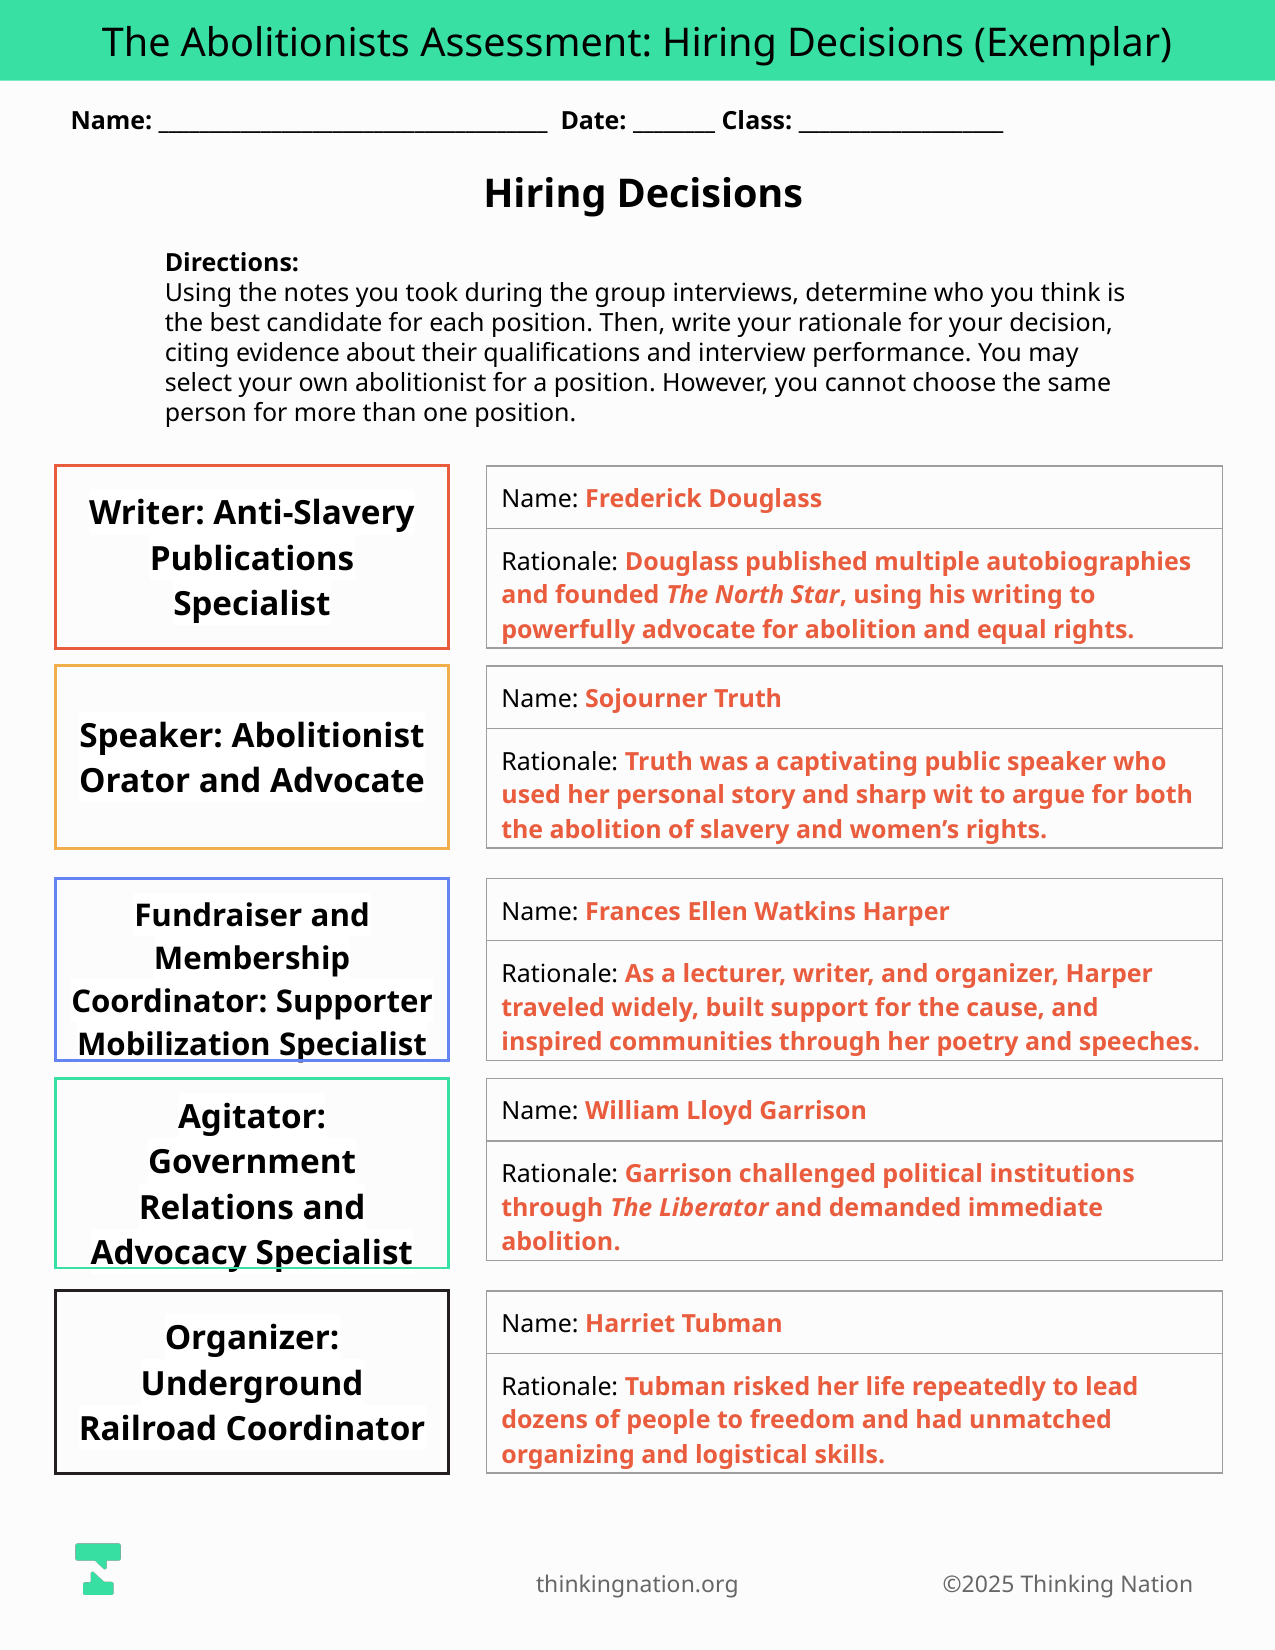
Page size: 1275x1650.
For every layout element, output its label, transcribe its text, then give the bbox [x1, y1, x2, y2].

table_cell Rationale: Douglass published multiple autobiographies and founded The North Star, using his writing to powerfully advocate for abolition and equal rights. [487, 529, 1222, 647]
text_box thinkingnation.org [486, 1553, 789, 1605]
table_header Agitator: Government Relations and Advocacy Specialist [57, 1080, 447, 1267]
table_header Name: Harriet Tubman [487, 1292, 1222, 1353]
table_cell Rationale: Tubman risked her life repeatedly to lead dozens of people to freedom and had unmatched organizing and logistical skills. [487, 1354, 1222, 1472]
picture [62, 1533, 134, 1605]
table_header Name: Sojourner Truth [487, 667, 1222, 728]
table_cell Rationale: Garrison challenged political institutions through The Liberator and demanded immediate abolition. [487, 1142, 1222, 1260]
table_header Organizer: Underground Railroad Coordinator [57, 1292, 447, 1472]
table_cell Rationale: As a lecturer, writer, and organizer, Harper traveled widely, built support for the cause, and inspired communities through her poetry and speeches. [487, 941, 1222, 1060]
text_box Directions: Using the notes you took during the group interviews, determine who you think is the best candidate for each position. Then, write your rationale for your decision, citing evidence about their qualifications and interview performance. You may select your own abolitionist for a position. However, you cannot choose the same person for more than one position. [149, 231, 1162, 442]
text_box Hiring Decisions [67, 152, 1220, 250]
text_box ©2025 Thinking Nation [907, 1553, 1210, 1605]
table_header Name: William Lloyd Garrison [487, 1079, 1222, 1140]
table_header Name: Frances Ellen Watkins Harper [487, 879, 1222, 940]
text_box Name: ______________________________________ Date: ________ Class: ____________________ [55, 89, 1223, 149]
table_cell Rationale: Truth was a captivating public speaker who used her personal story and sharp wit to argue for both the abolition of slavery and women’s rights. [487, 729, 1222, 847]
table_header Speaker: Abolitionist Orator and Advocate [57, 667, 447, 847]
table_header Fundraiser and Membership Coordinator: Supporter Mobilization Specialist [57, 880, 447, 1059]
table_header Name: Frederick Douglass [487, 467, 1222, 528]
text_box The Abolitionists Assessment: Hiring Decisions (Exemplar) [0, 0, 1275, 81]
table_header Writer: Anti-Slavery Publications Specialist [57, 467, 447, 647]
